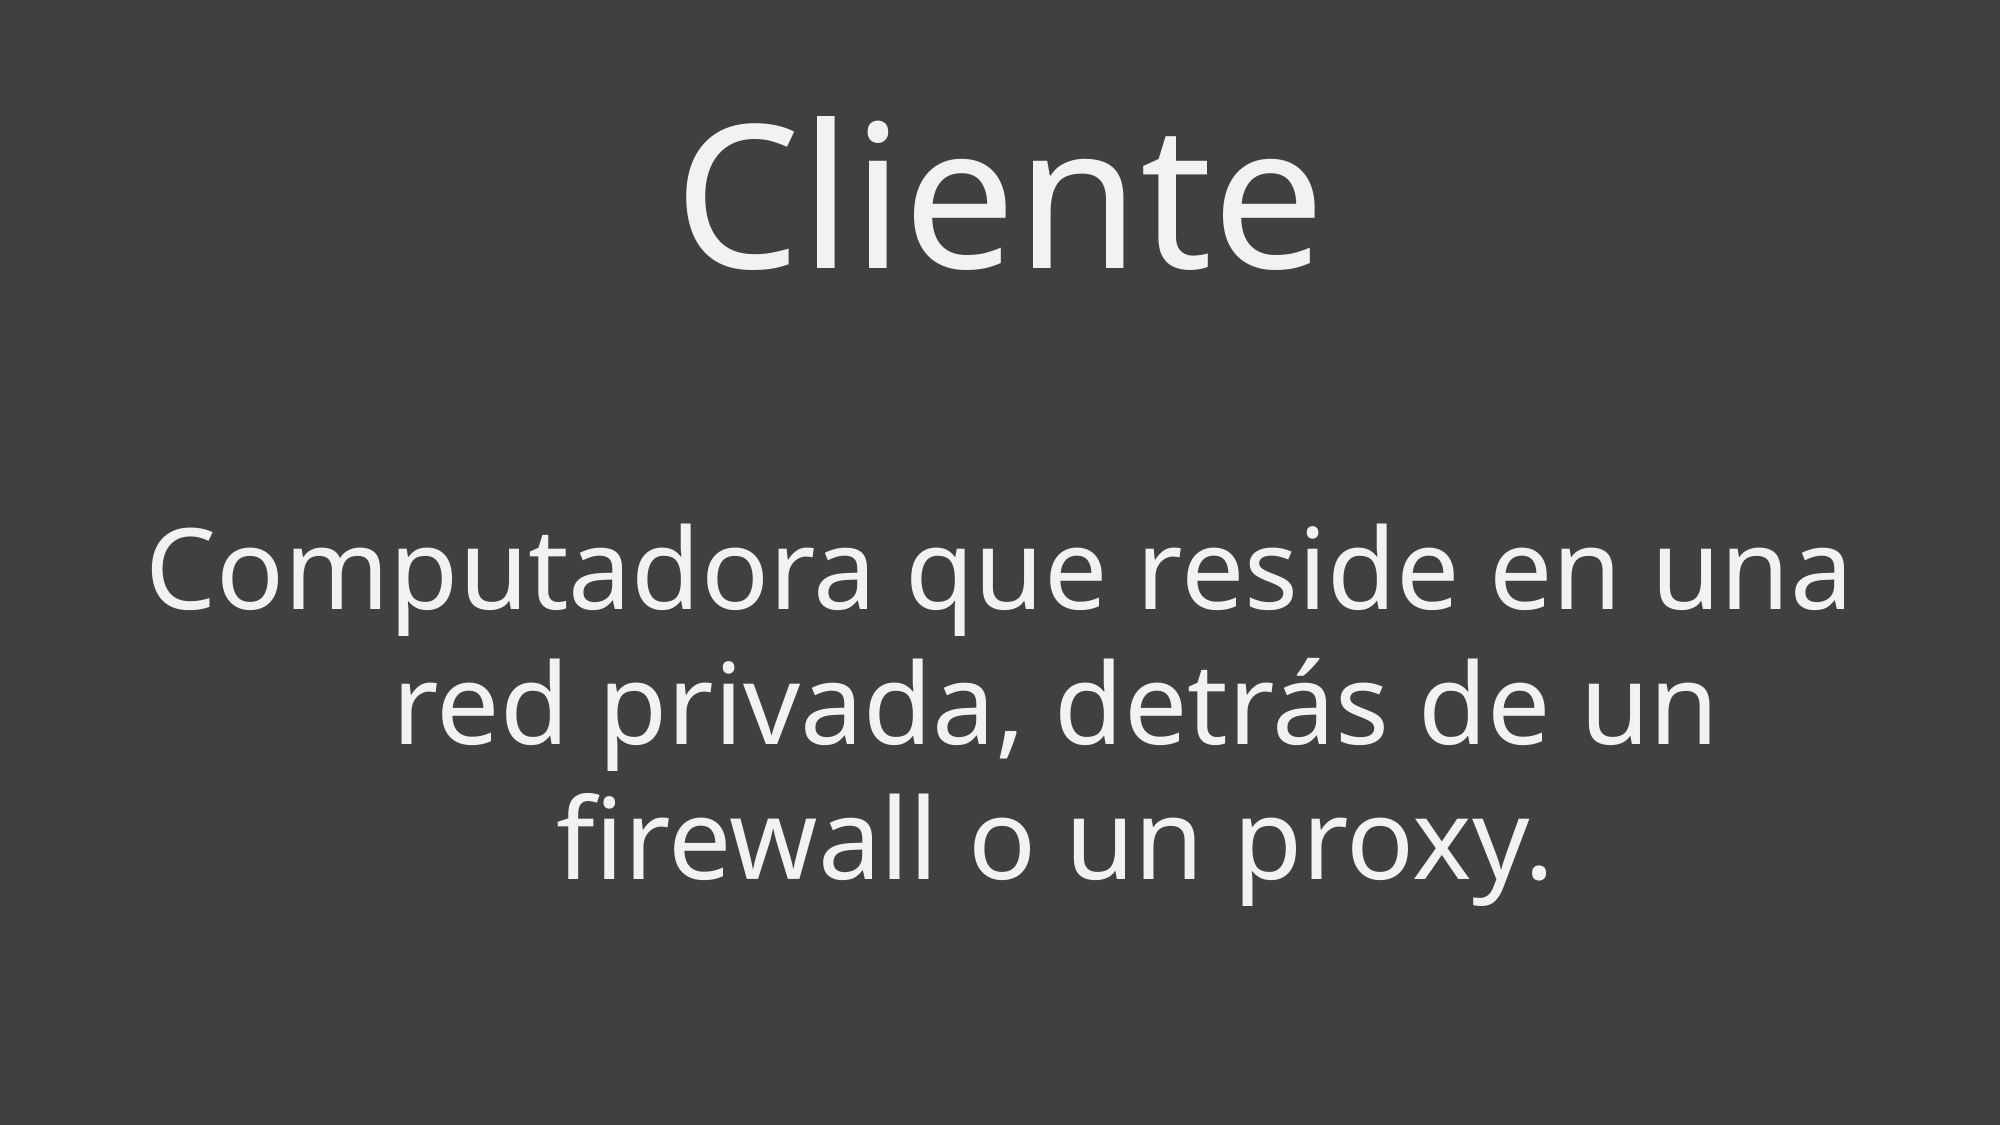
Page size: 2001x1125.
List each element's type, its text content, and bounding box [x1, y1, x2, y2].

text_box Cliente [403, 8, 1596, 400]
text_box Computadora que reside en una red privada, detrás de un firewall o un proxy. [114, 360, 1886, 1038]
